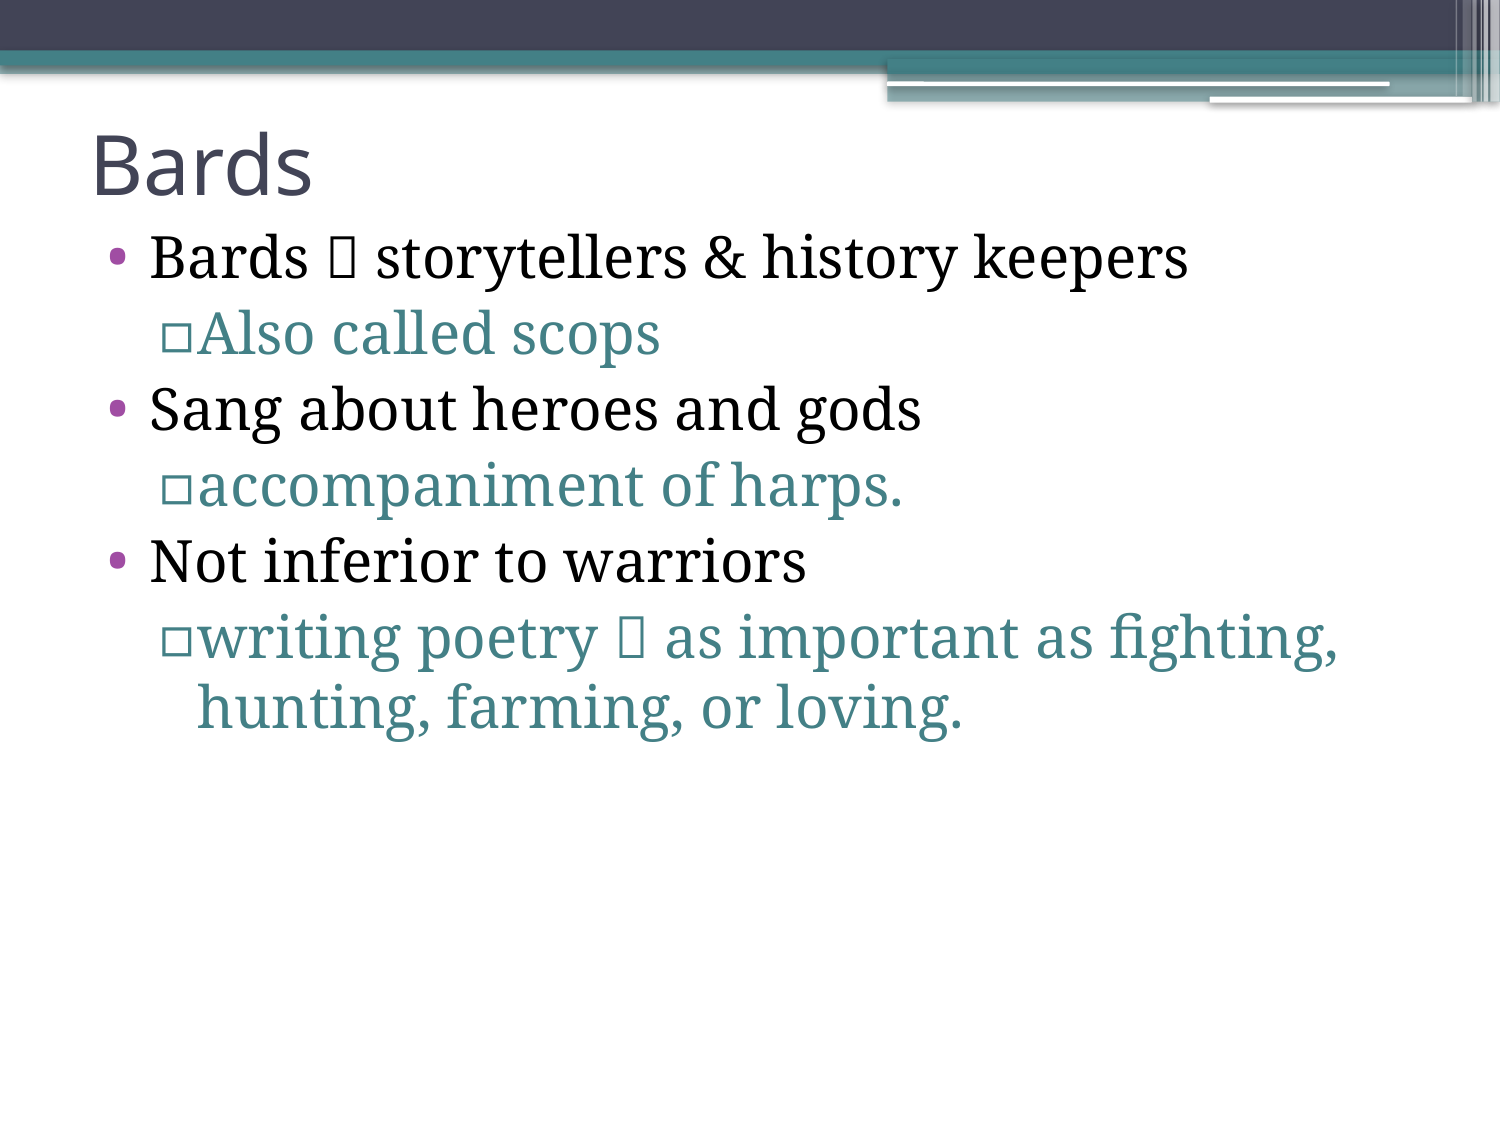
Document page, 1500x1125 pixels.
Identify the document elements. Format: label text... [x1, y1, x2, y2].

list Bards  storytellers & history keepers Also called scops Sang about heroes and gods accompaniment of harps. Not inferior to warriors writing poetry  as important as fighting, hunting, farming, or loving. [75, 212, 1425, 1079]
title Bards [75, 75, 1425, 212]
